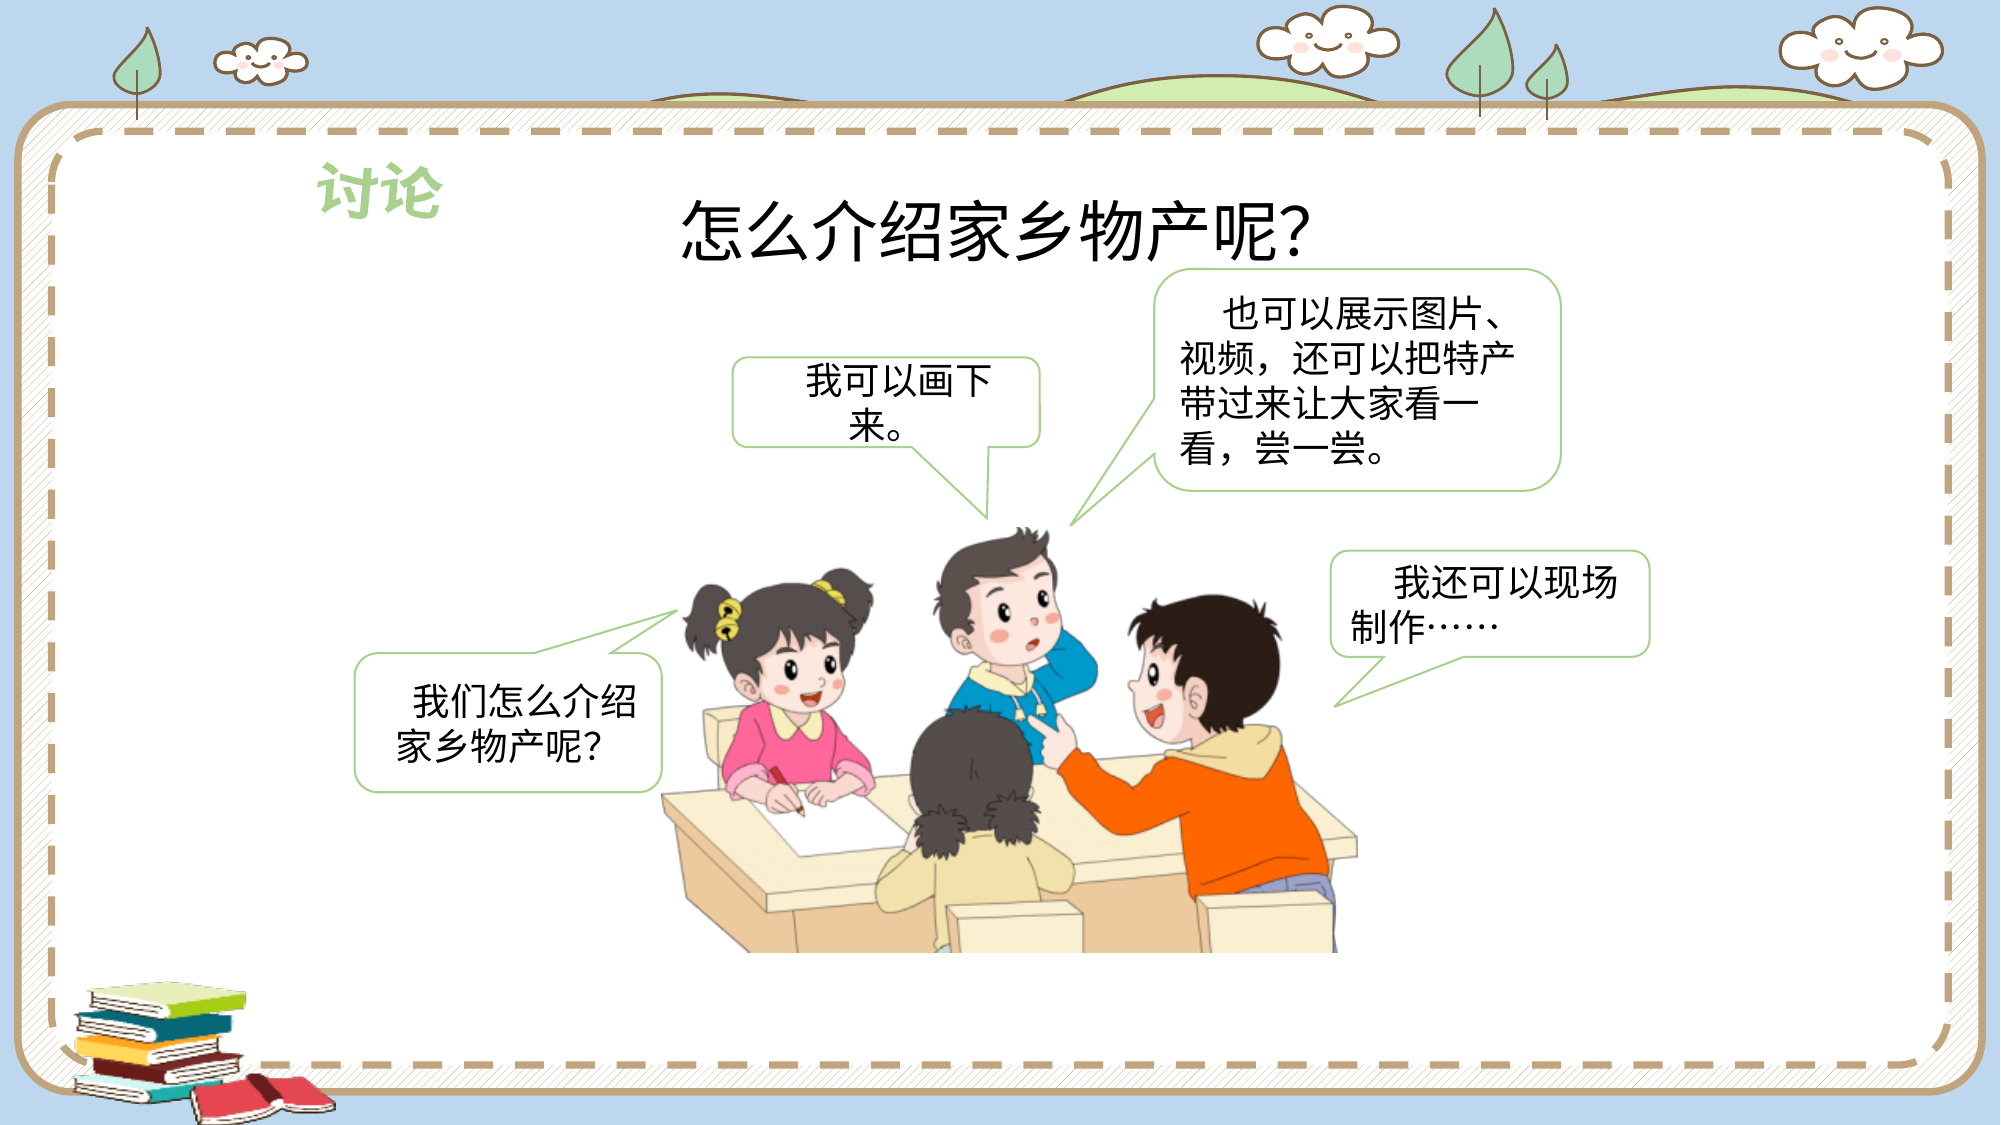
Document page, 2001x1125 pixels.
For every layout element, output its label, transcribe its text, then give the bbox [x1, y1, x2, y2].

text_box 怎么介绍家乡物产呢？ [663, 182, 1418, 277]
text_box 我还可以现场制作…… [1358, 549, 1651, 699]
text_box 我们怎么介绍家乡物产呢？ [353, 614, 661, 794]
picture [71, 981, 336, 1125]
text_box 我可以画下来。 [731, 356, 1041, 521]
text_box 也可以展示图片、视频，还可以把特产带过来让大家看一看，尝一尝。 [1069, 267, 1562, 527]
picture [661, 527, 1358, 953]
